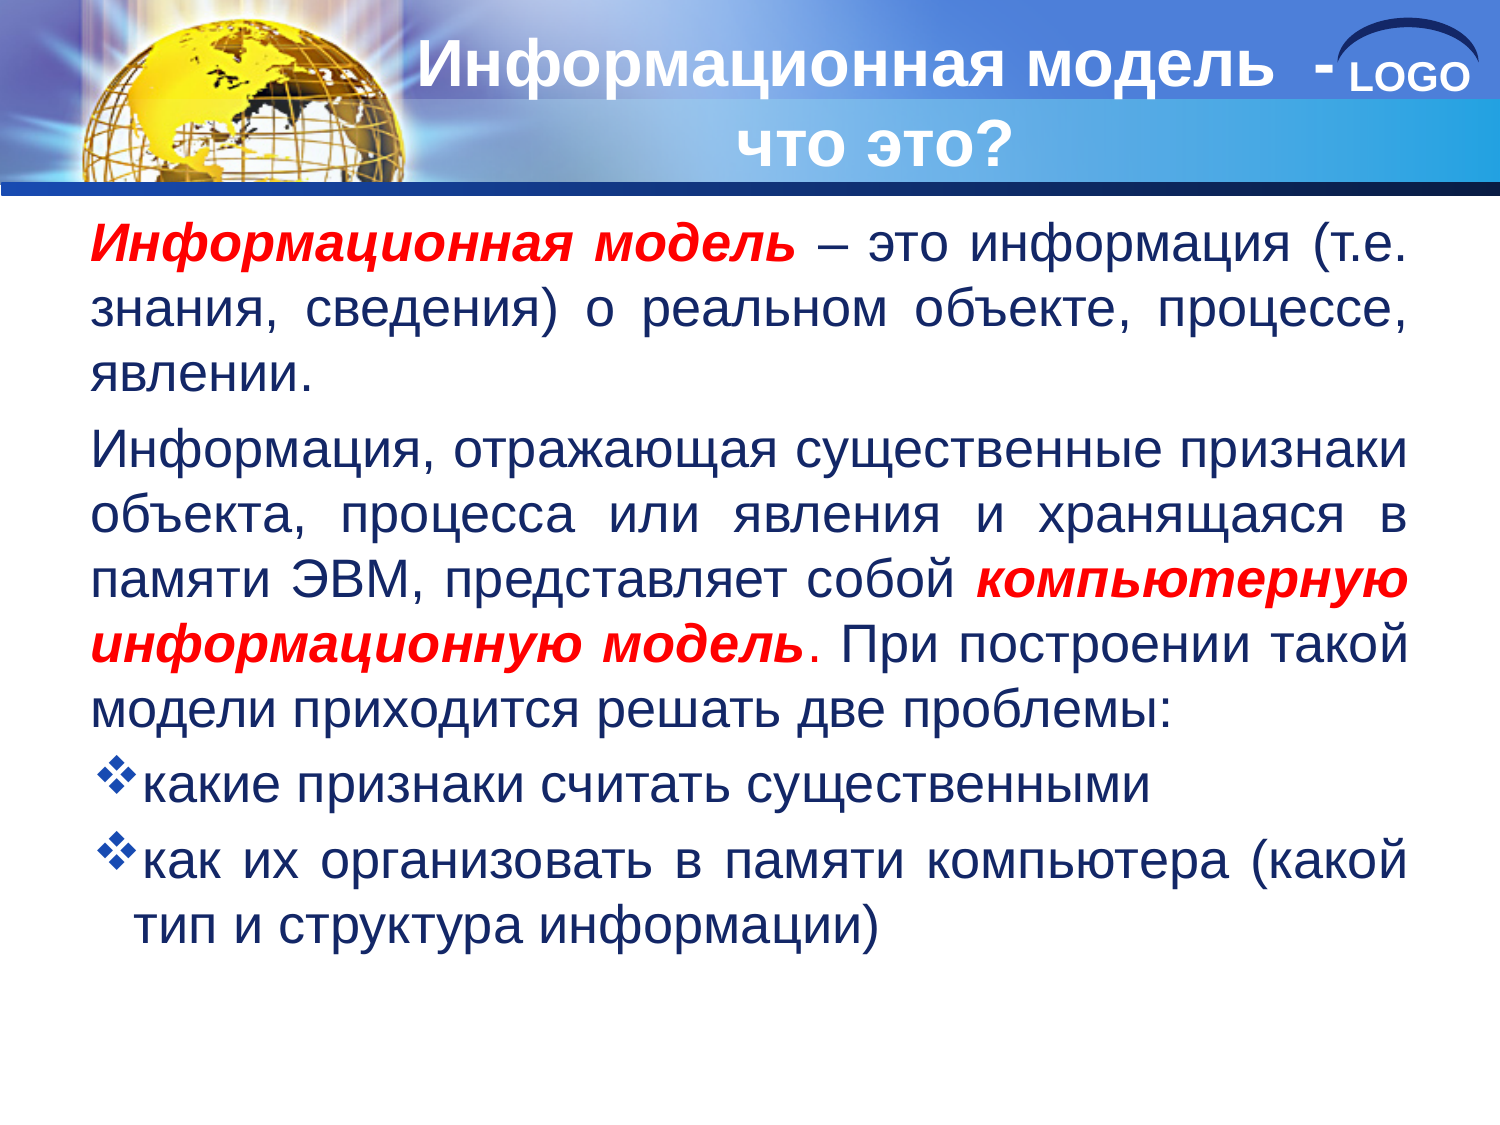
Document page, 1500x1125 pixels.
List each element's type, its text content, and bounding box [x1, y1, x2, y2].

title Информационная модель - что это? [399, 19, 1353, 180]
picture [0, 0, 1500, 185]
list Информационная модель – это информация (т.е. знания, сведения) о реальном объекте, процессе, явлении. Информация, отражающая существенные признаки объекта, процесса или явления и хранящаяся в памяти ЭВМ, представляет собой компьютерную информационную модель. При построении такой модели приходится решать две проблемы: какие признаки считать существенными как их организовать в памяти компьютера (какой тип и структура информации) [75, 200, 1425, 1038]
title Информационные системы [298, 99, 412, 183]
